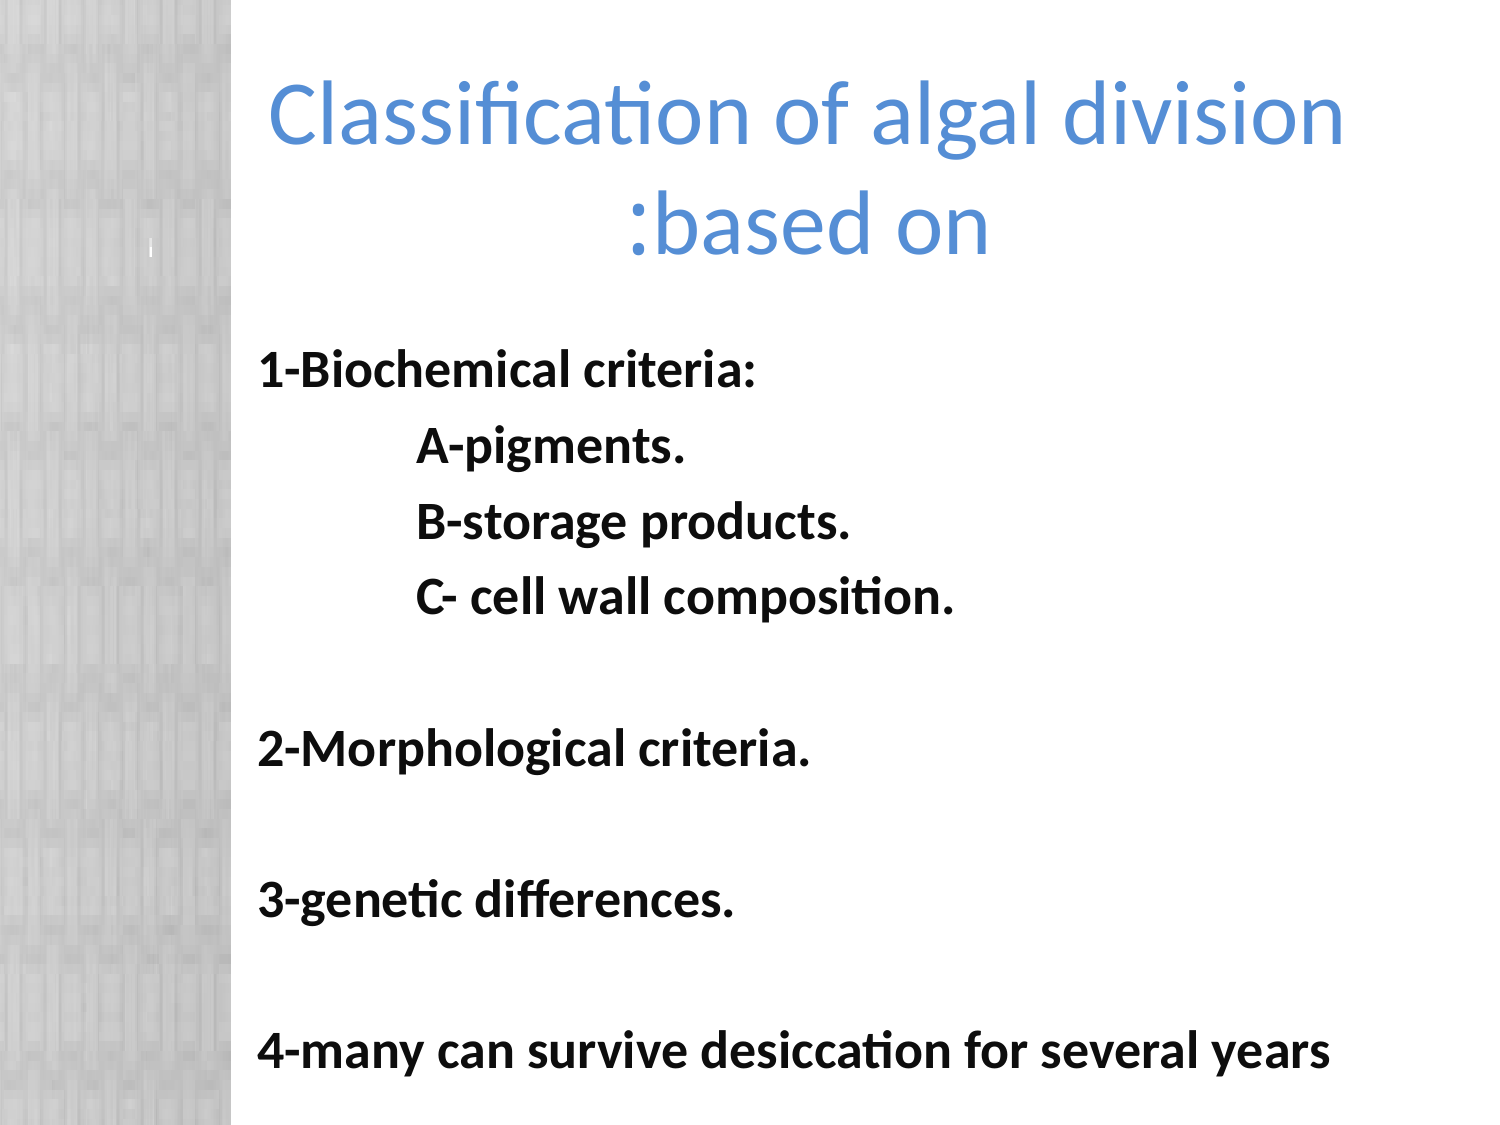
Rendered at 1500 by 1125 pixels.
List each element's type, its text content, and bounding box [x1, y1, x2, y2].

title Classification of algal division based on: [235, 42, 1388, 284]
subtitle 1-Biochemical criteria: A-pigments. B-storage products. C- cell wall composition. 2-Morphological criteria. 3-genetic differences. 4-many can survive desiccation for several years [235, 326, 1436, 1094]
picture [0, 0, 231, 1125]
